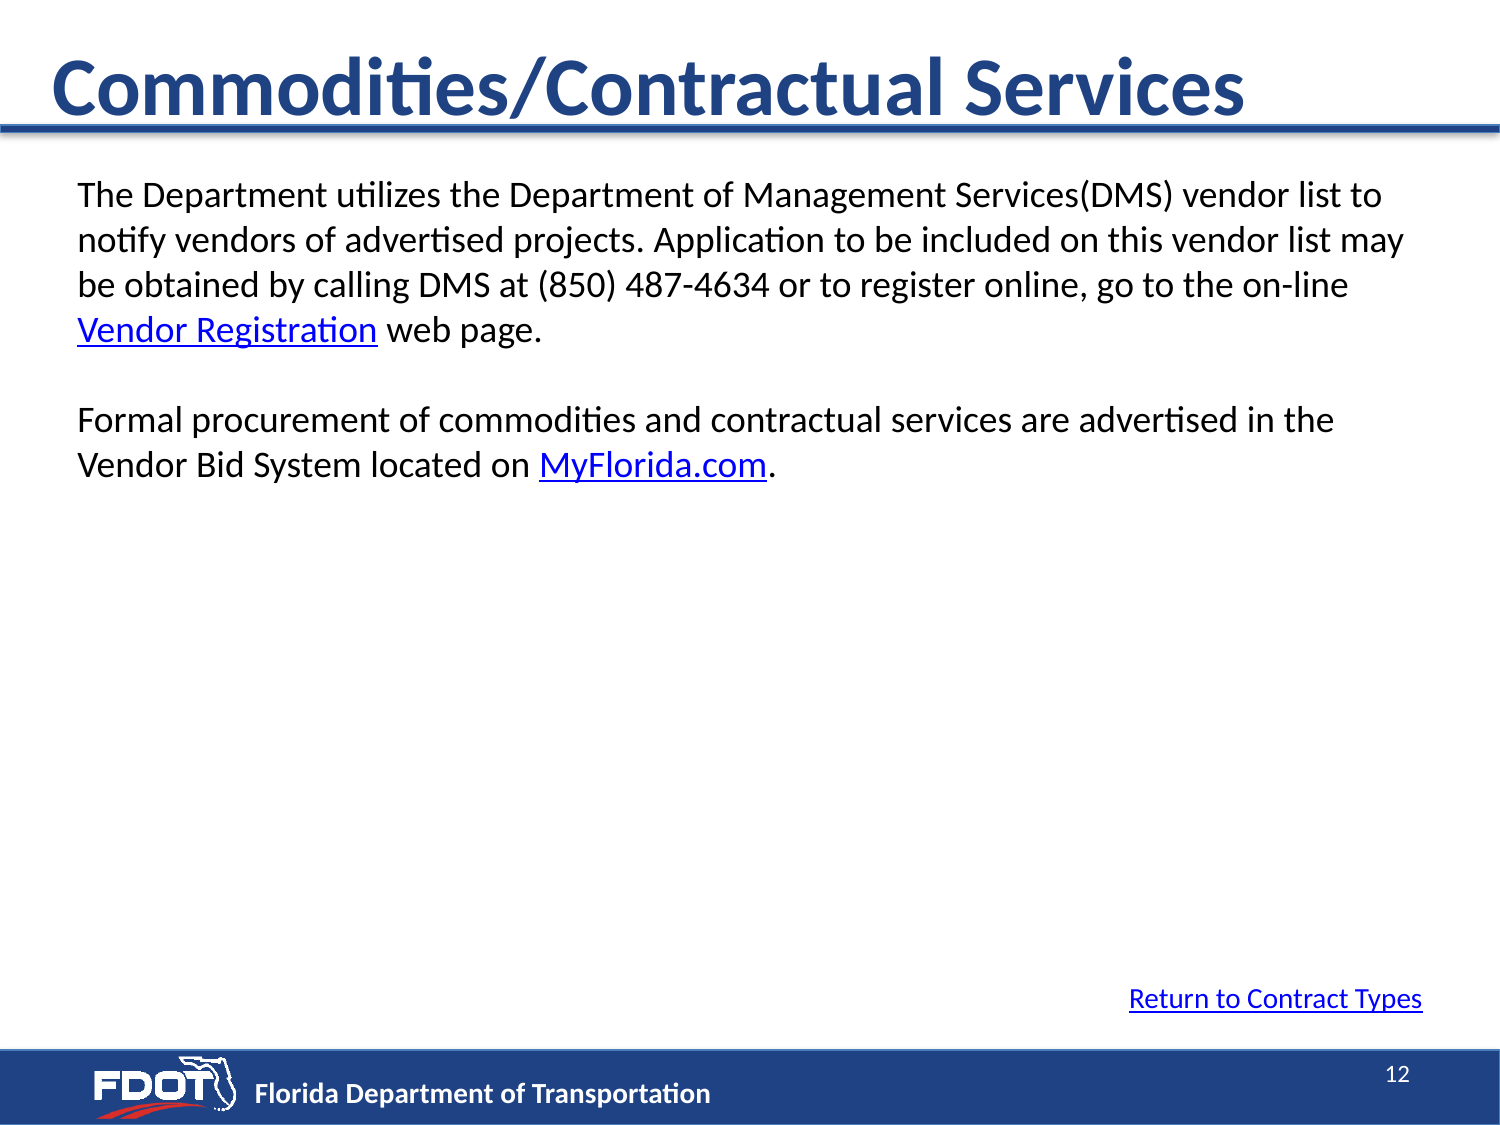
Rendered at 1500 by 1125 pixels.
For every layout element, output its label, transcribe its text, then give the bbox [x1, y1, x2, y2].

picture [89, 1053, 241, 1122]
slide_number 12 [1074, 1042, 1425, 1103]
text_box [0, 124, 1500, 133]
text_box [0, 1049, 1074, 1125]
text_box The Department utilizes the Department of Management Services(DMS) vendor list to notify vendors of advertised projects. Application to be included on this vendor list may be obtained by calling DMS at (850) 487-4634 or to register online, go to the on-line Vendor Registration web page. Formal procurement of commodities and contractual services are advertised in the Vendor Bid System located on MyFlorida.com. Return to Contract Types [62, 162, 1438, 1023]
text_box Florida Department of Transportation [246, 1067, 1438, 1117]
text_box Commodities/Contractual Services [37, 24, 1400, 123]
text_box [244, 1049, 1500, 1125]
